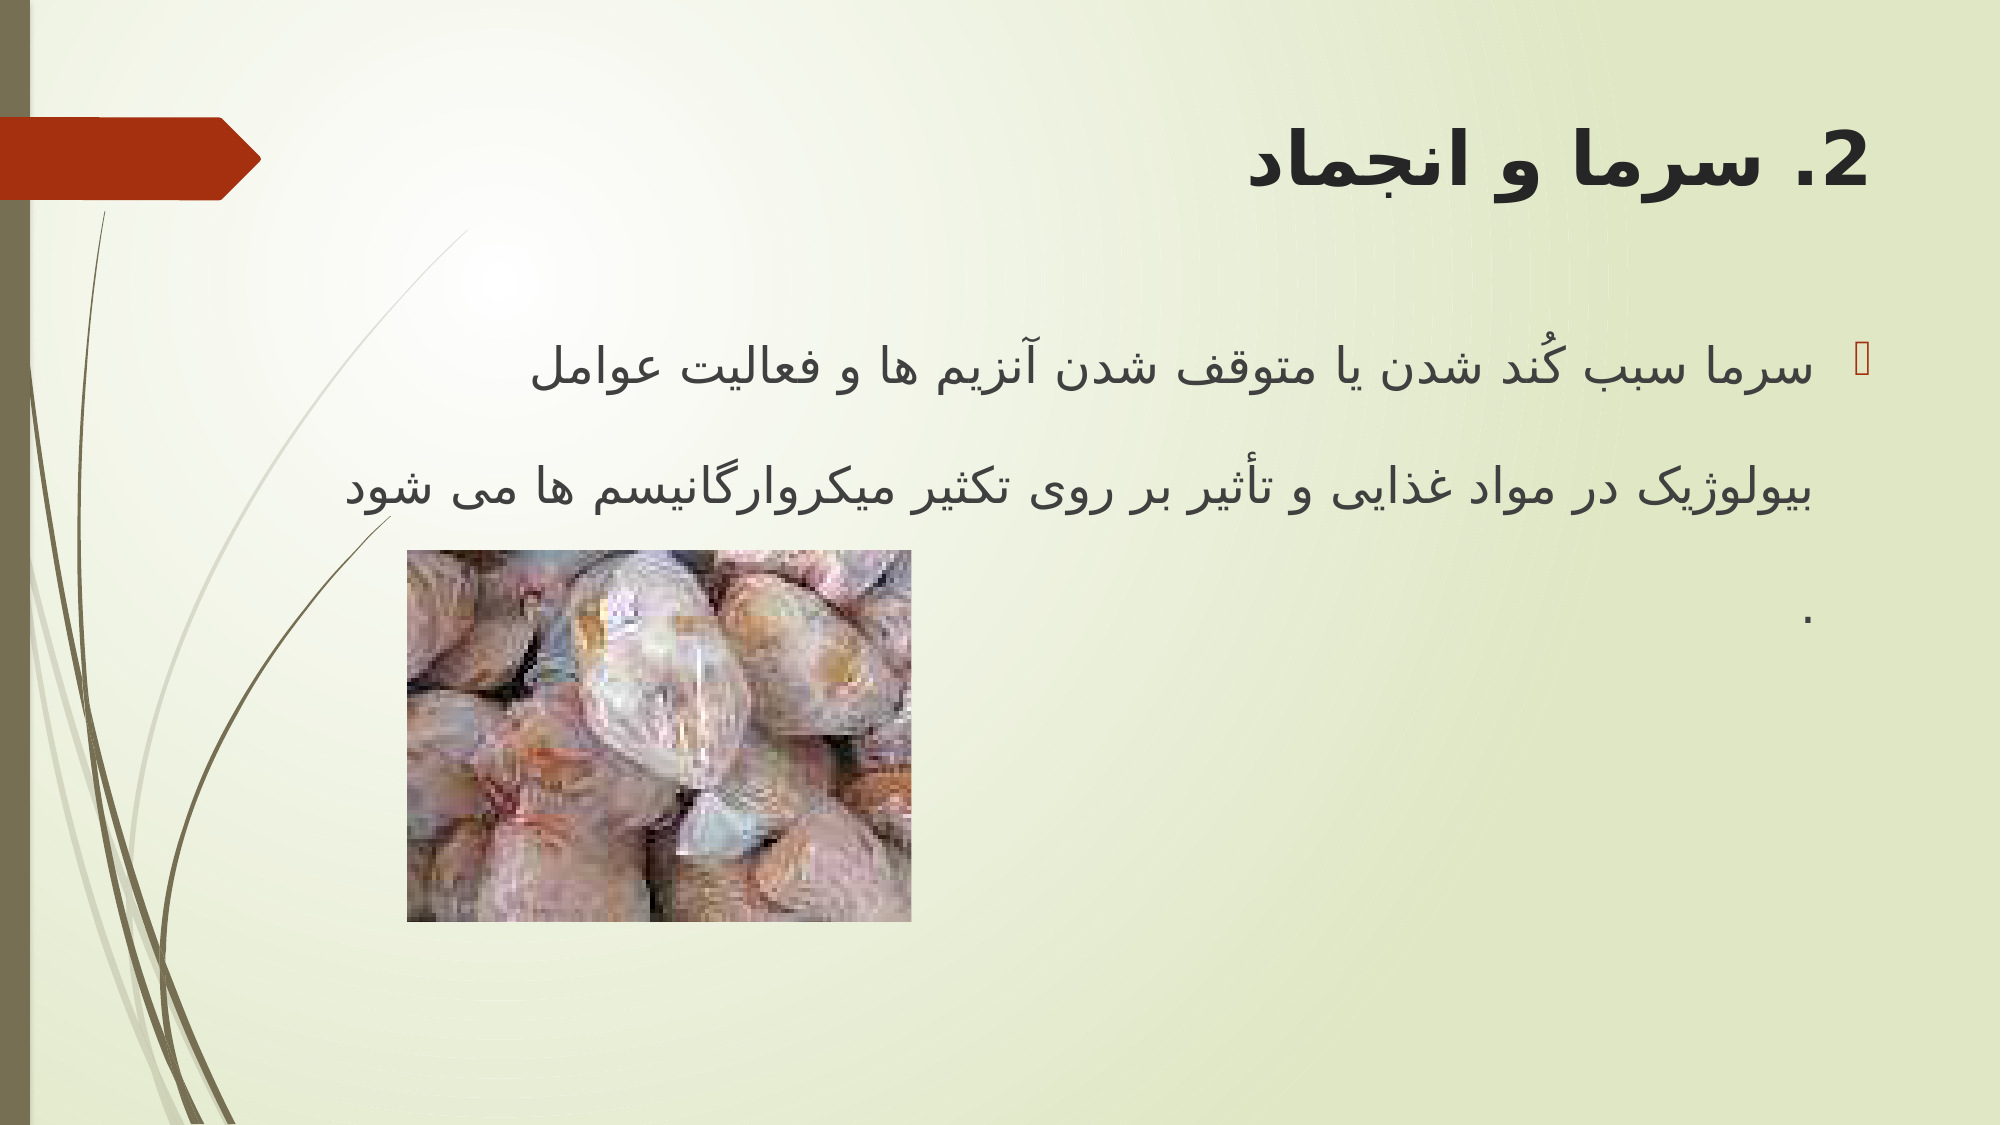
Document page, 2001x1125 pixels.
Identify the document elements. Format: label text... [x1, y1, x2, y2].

title 2. سرما و انجماد [425, 102, 1888, 266]
list سرما سبب کُند شدن یا متوقف شدن آنزیم ها و فعالیت عوامل بیولوژیک در مواد غذایی و تأثیر بر روی تکثیر میکروارگانیسم ها می شود . [321, 266, 1888, 887]
picture [406, 550, 912, 922]
